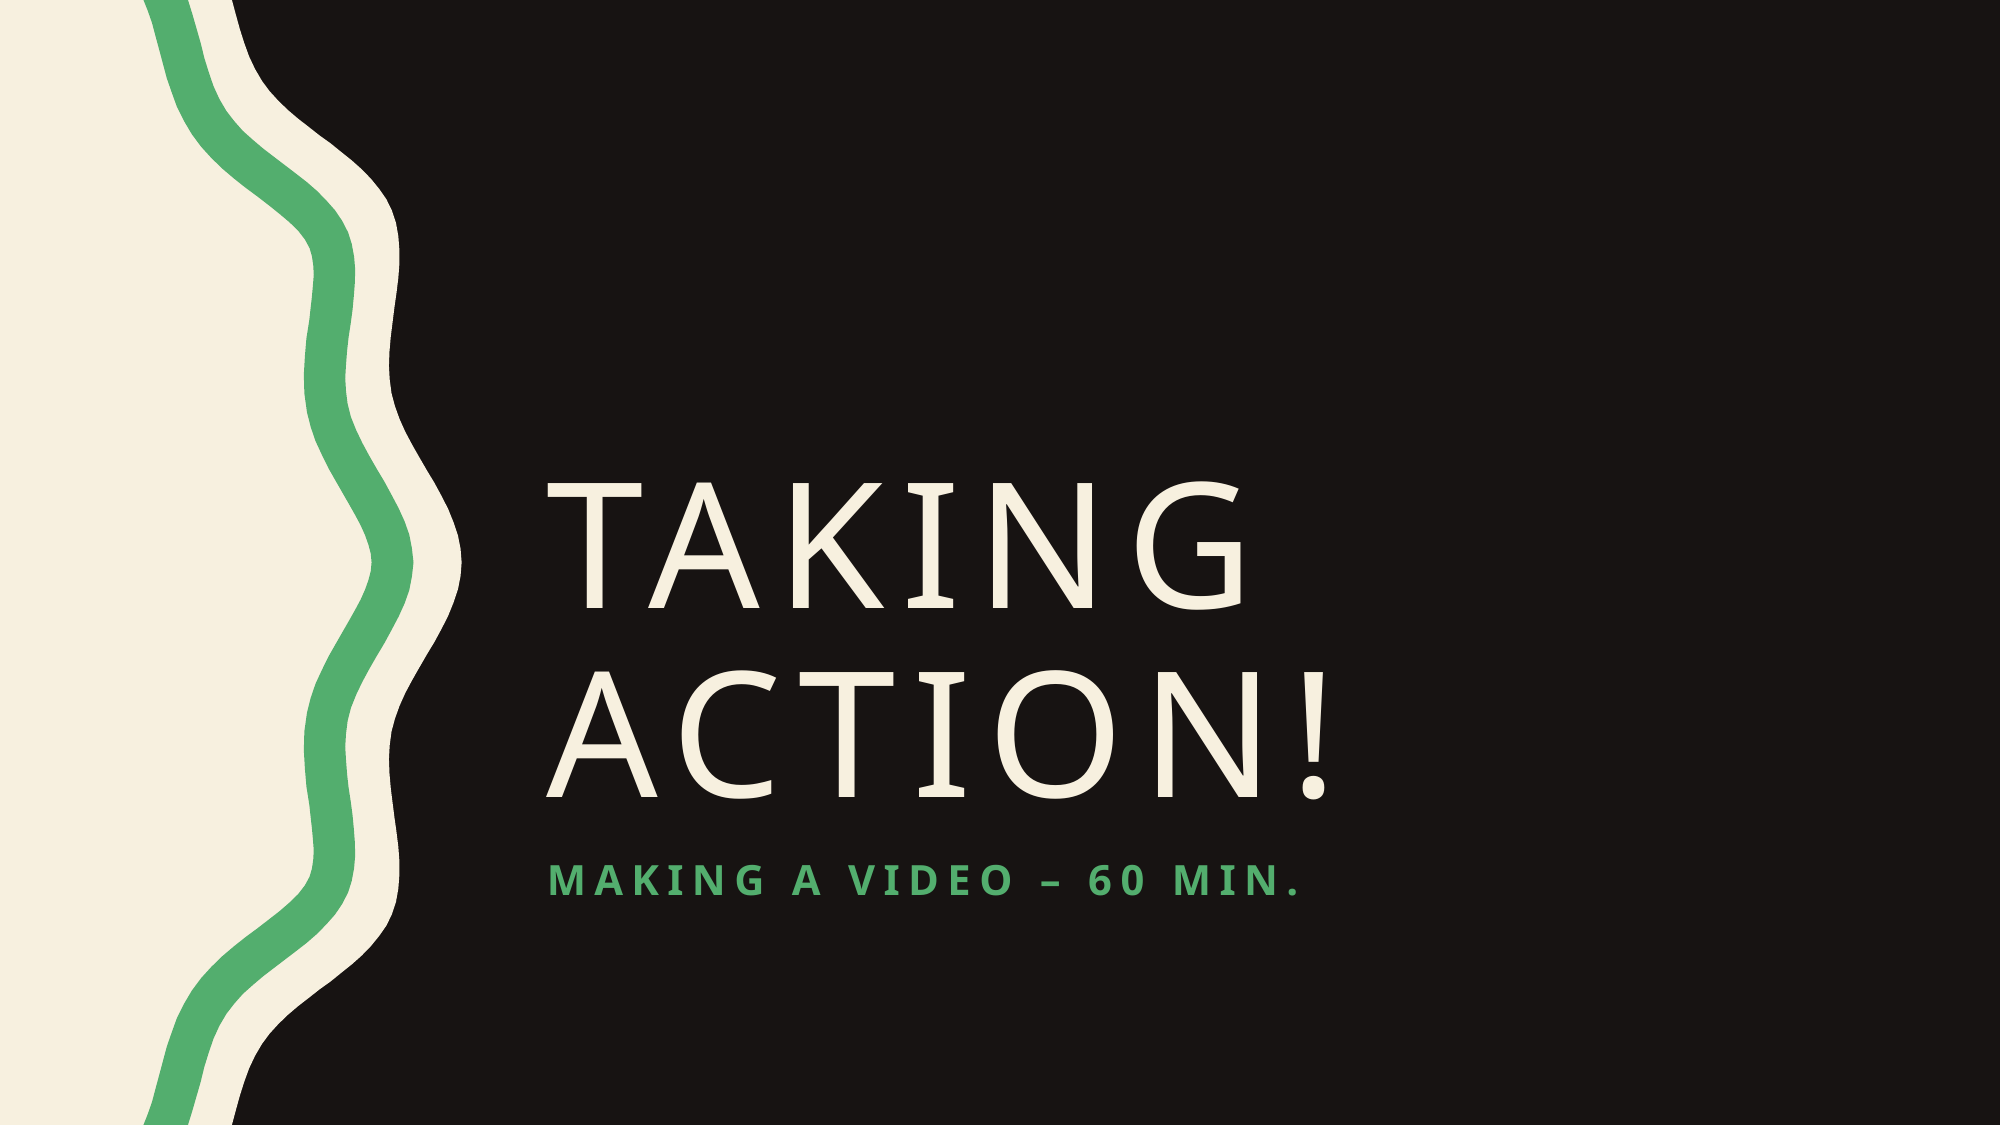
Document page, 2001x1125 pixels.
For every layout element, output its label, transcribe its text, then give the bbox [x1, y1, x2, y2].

title Taking action! [531, 176, 1875, 843]
list Making a video – 60 min. [531, 846, 1684, 1003]
